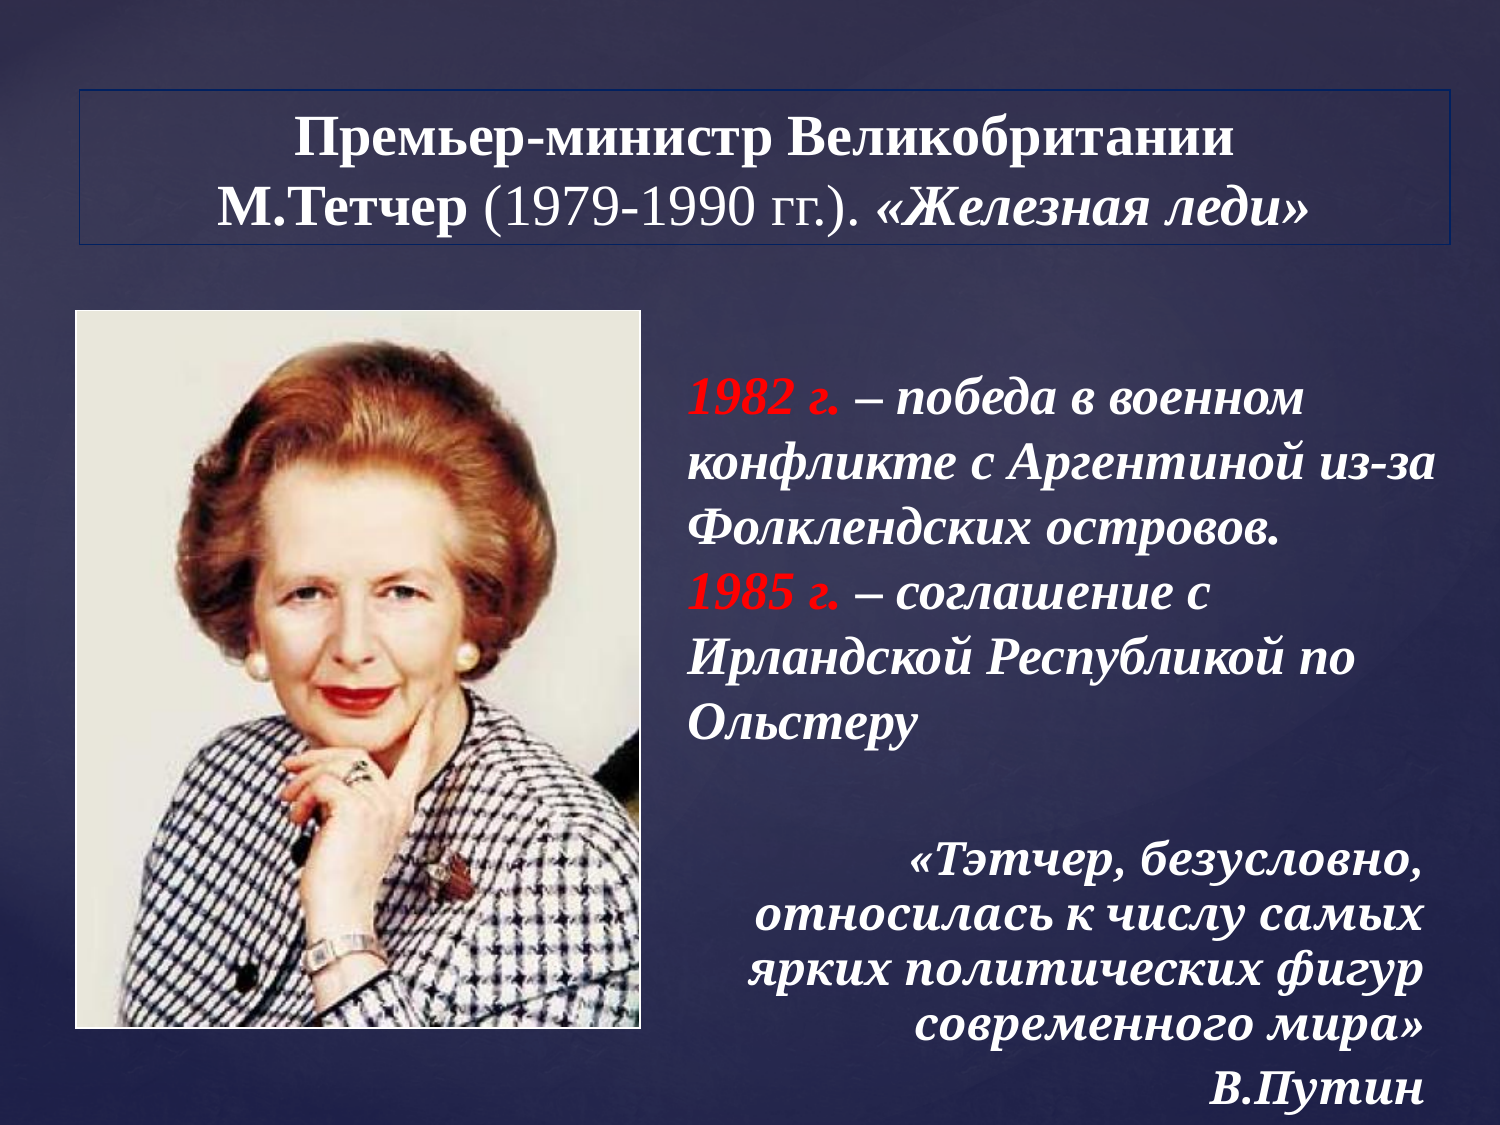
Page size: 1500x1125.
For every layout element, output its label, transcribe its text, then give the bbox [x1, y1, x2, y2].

text_box 1982 г. – победа в военном конфликте с Аргентиной из-за Фолклендских островов. 1985 г. – соглашение с Ирландской Республикой по Ольстеру [672, 352, 1485, 672]
text_box Премьер-министр Великобритании М.Тетчер (1979-1990 гг.). «Железная леди» [79, 89, 1450, 245]
picture [76, 310, 640, 1028]
text_box «Тэтчер, безусловно, относилась к числу самых ярких политических фигур современного мира» В.Путин [637, 758, 1440, 1125]
